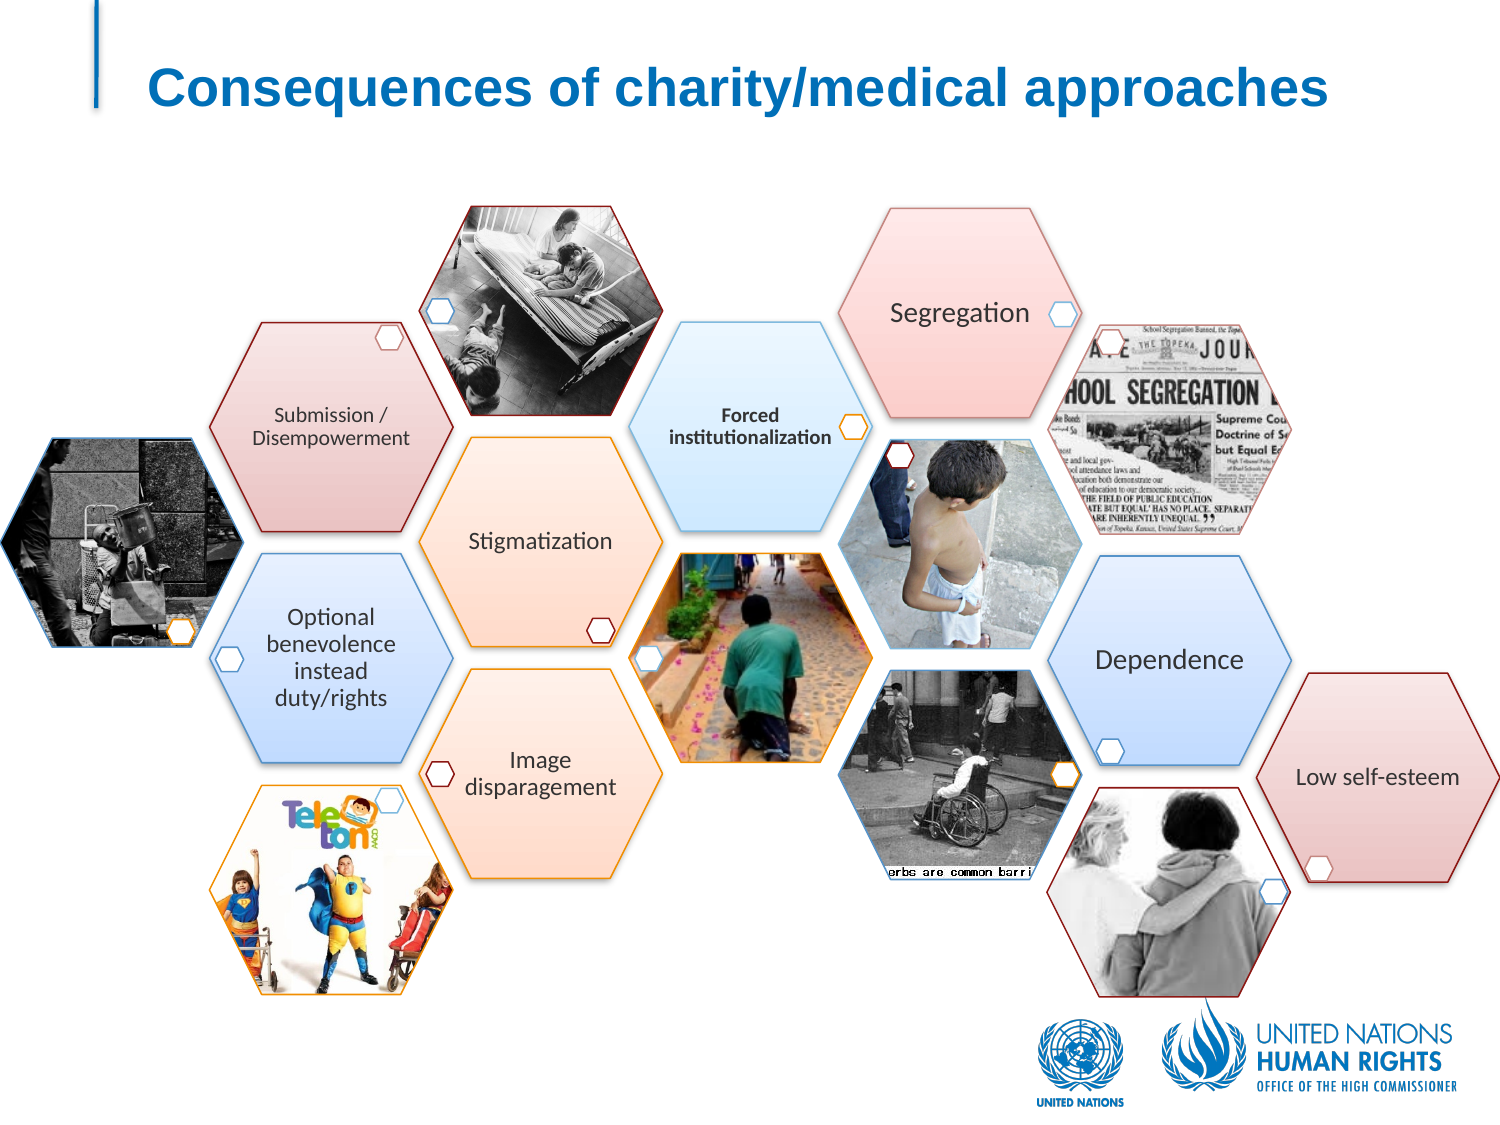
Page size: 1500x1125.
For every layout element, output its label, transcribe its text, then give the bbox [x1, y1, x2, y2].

picture [1037, 1024, 1457, 1107]
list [0, 179, 1500, 1024]
title Consequences of charity/medical approaches [31, 45, 1448, 177]
